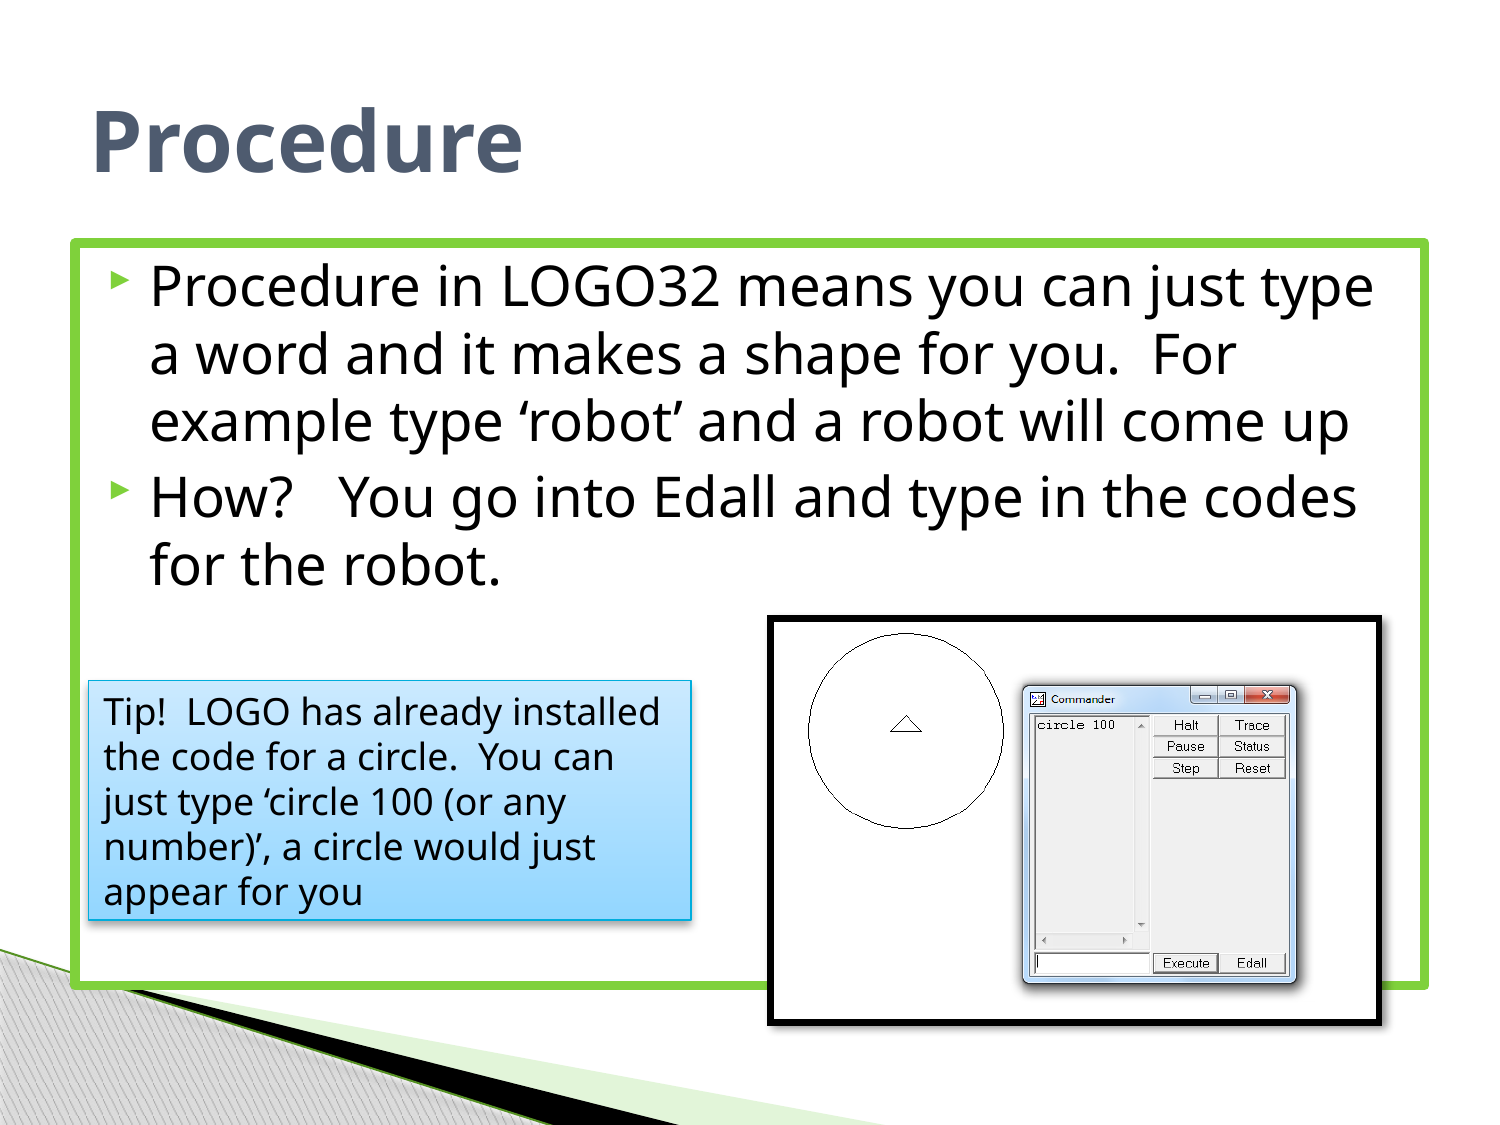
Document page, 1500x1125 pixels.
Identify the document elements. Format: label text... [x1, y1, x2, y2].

list Procedure in LOGO32 means you can just type a word and it makes a shape for you. For example type ‘robot’ and a robot will come up How? You go into Edall and type in the codes for the robot. [70, 238, 1429, 990]
title Procedure [75, 45, 1425, 233]
picture [773, 621, 1377, 1020]
text_box Tip! LOGO has already installed the code for a circle. You can just type ‘circle 100 (or any number)’, a circle would just appear for you [88, 680, 692, 921]
